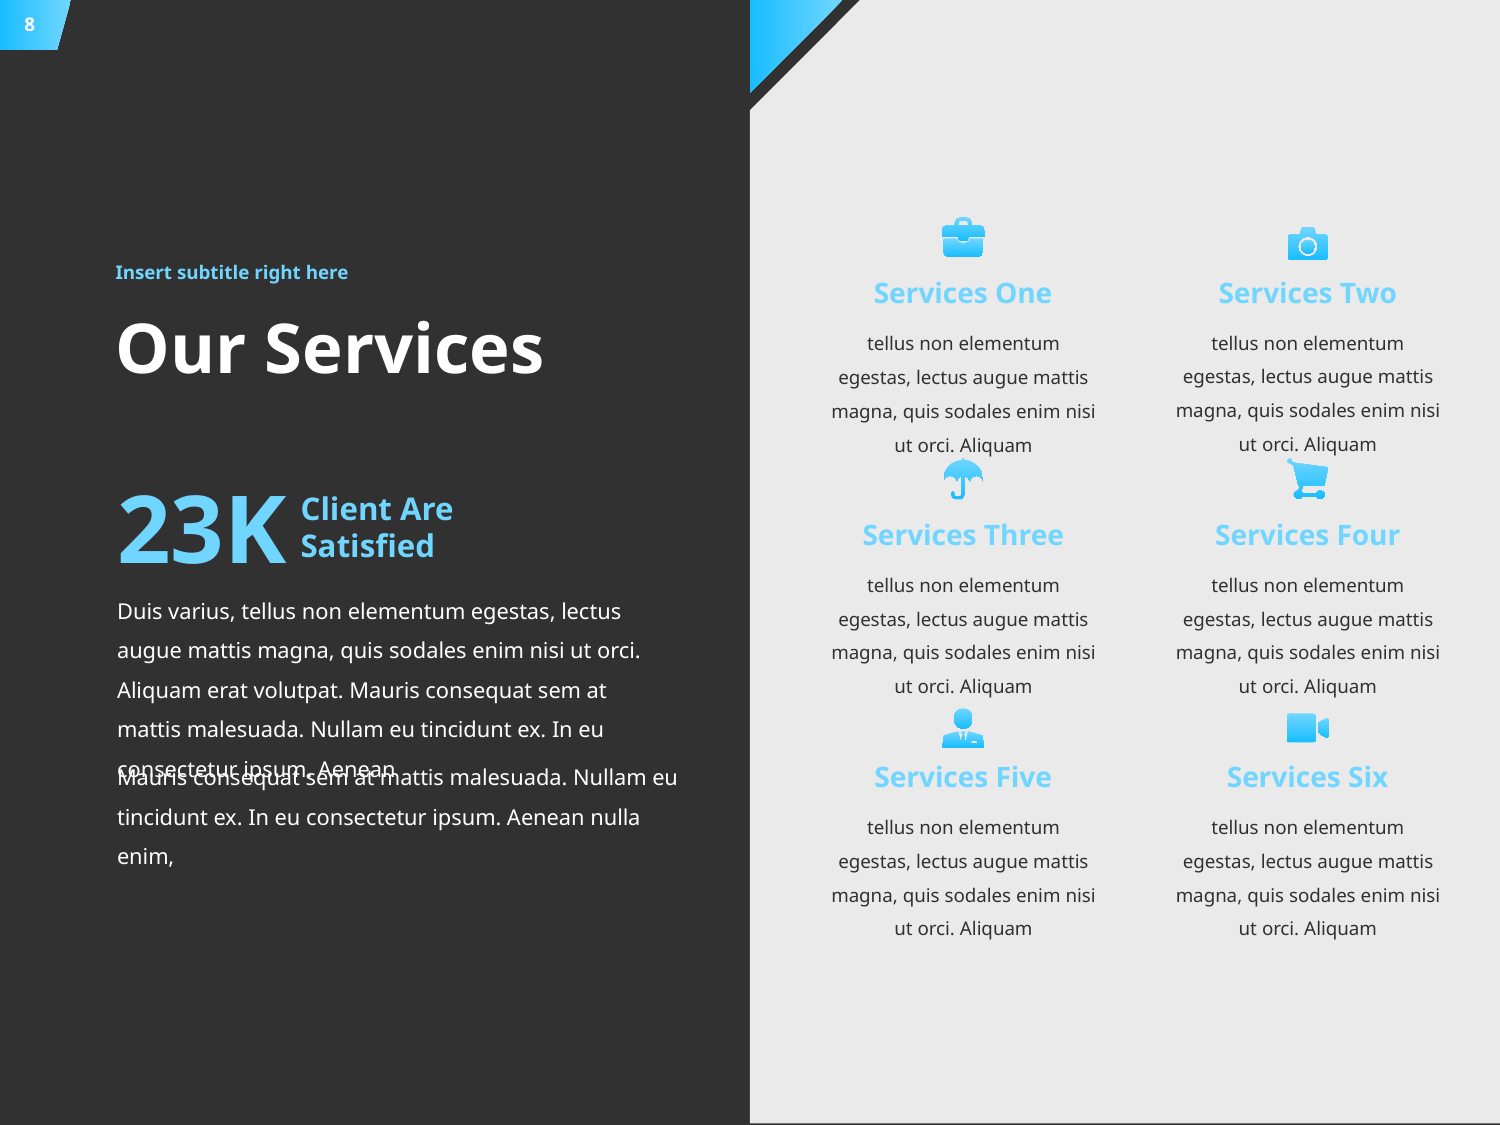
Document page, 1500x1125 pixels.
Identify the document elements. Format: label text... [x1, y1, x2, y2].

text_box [942, 742, 984, 748]
title Our Services [100, 303, 748, 429]
subtitle Insert subtitle right here [100, 245, 748, 303]
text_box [1286, 713, 1329, 743]
slide_number 8 [0, 1, 68, 49]
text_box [942, 708, 984, 739]
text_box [941, 217, 985, 257]
text_box 23K [102, 462, 350, 590]
text_box Duis varius, tellus non elementum egestas, lectus augue mattis magna, quis sodales enim nisi ut orci. Aliquam erat volutpat. Mauris consequat sem at mattis malesuada. Nullam eu tincidunt ex. In eu consectetur ipsum. Aenean [102, 577, 678, 789]
text_box Client Are Satisfied [285, 481, 581, 572]
text_box Mauris consequat sem at mattis malesuada. Nullam eu tincidunt ex. In eu consectetur ipsum. Aenean nulla enim, [102, 743, 702, 877]
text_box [1287, 227, 1328, 260]
picture [749, 0, 1500, 1125]
